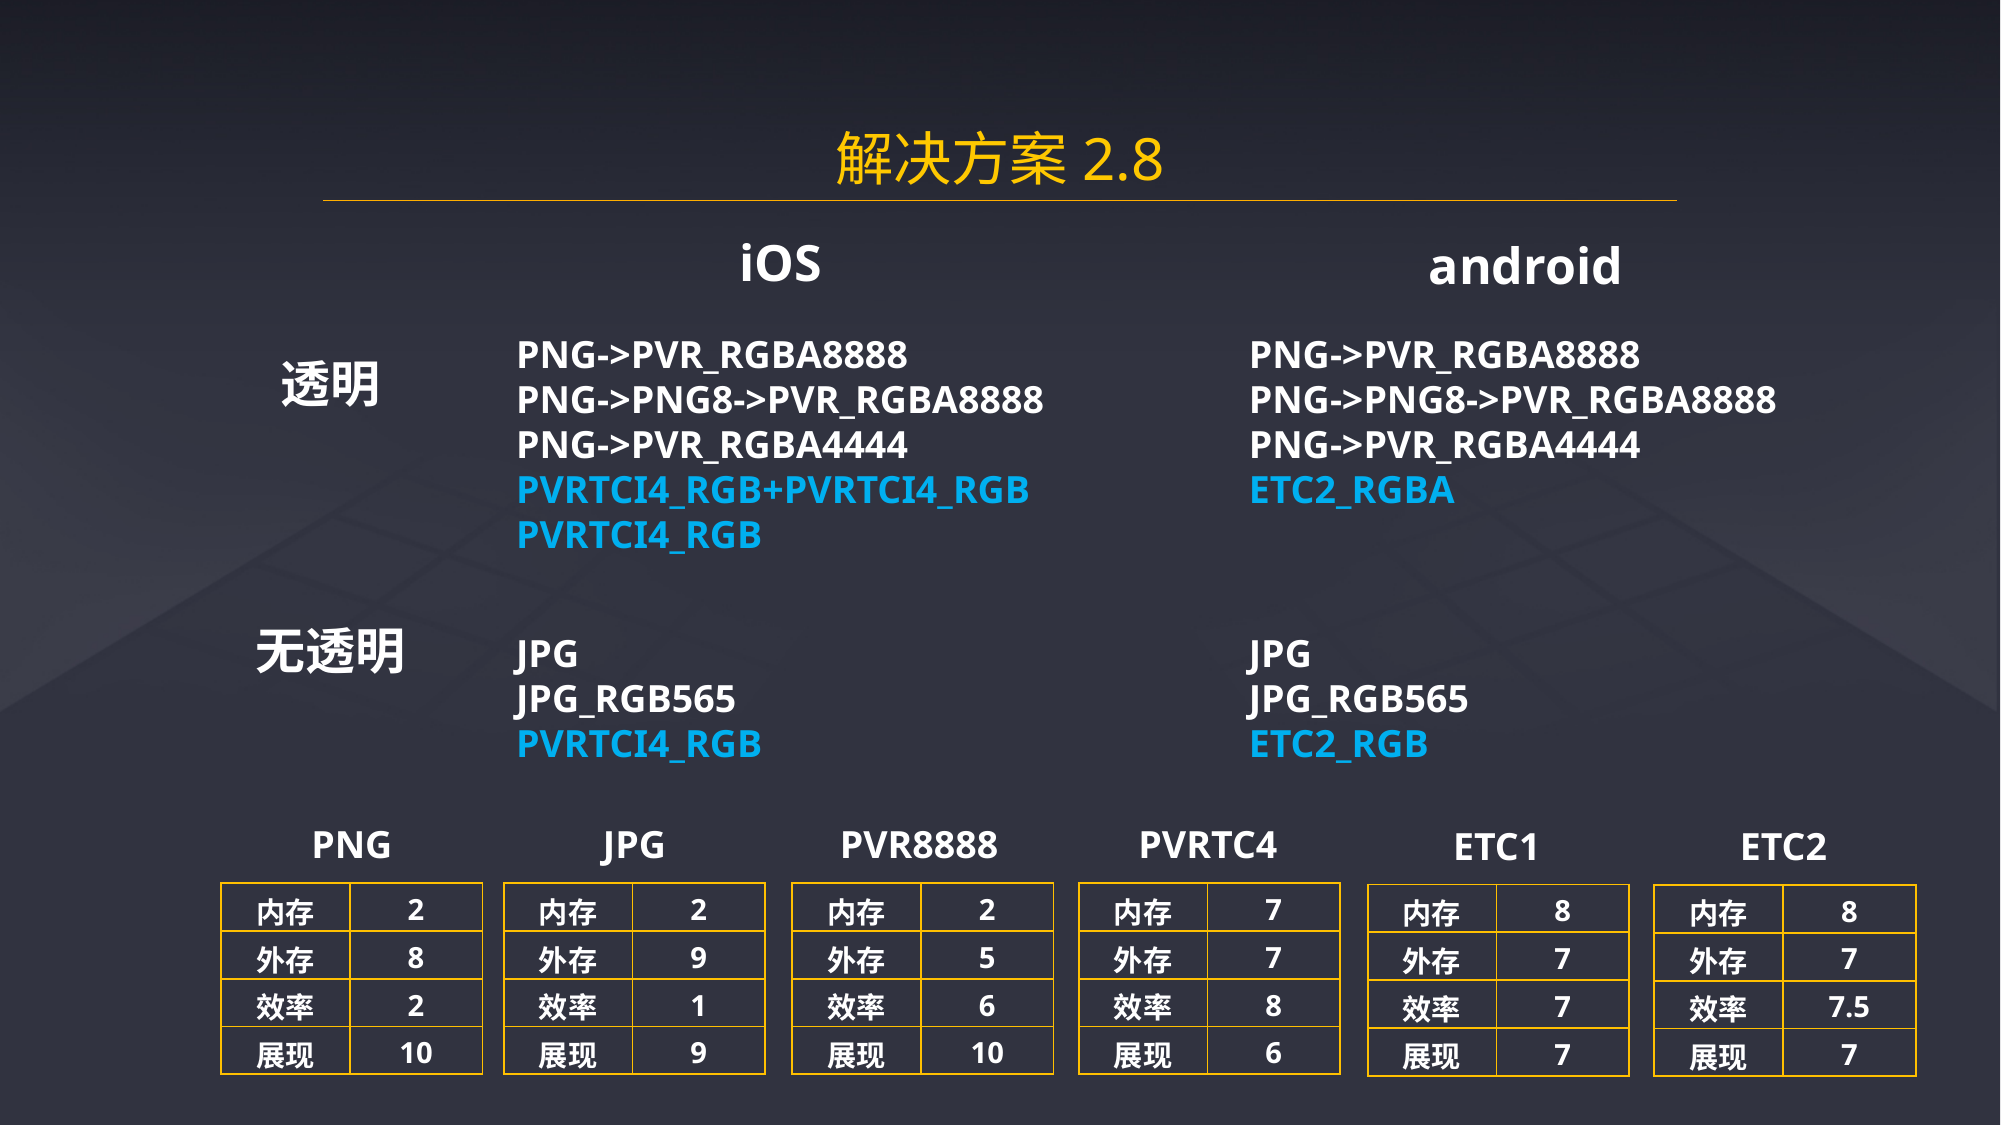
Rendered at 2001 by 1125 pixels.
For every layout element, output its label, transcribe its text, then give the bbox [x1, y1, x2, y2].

table_header 内存 [1369, 885, 1496, 931]
table_header 2 [351, 884, 482, 930]
table_cell 外存 [1369, 933, 1496, 979]
table_cell 7 [1784, 1029, 1915, 1075]
table_cell 展现 [505, 1027, 632, 1073]
table_cell 外存 [1655, 934, 1782, 980]
table_header 7 [1208, 884, 1339, 930]
table_cell 1 [633, 980, 764, 1026]
table_cell 7 [1784, 934, 1915, 980]
table_header 内存 [222, 884, 349, 930]
text_box JPG JPG_RGB565 ETC2_RGB [1241, 622, 1945, 773]
table_header 8 [1784, 886, 1915, 932]
text_box 透明 [127, 345, 508, 421]
text_box iOS [577, 224, 984, 300]
text_box ETC2 [1580, 815, 1987, 876]
table_header 内存 [793, 884, 920, 930]
text_box PNG->PVR_RGBA8888 PNG->PNG8->PVR_RGBA8888 PNG->PVR_RGBA4444 PVRTCI4_RGB+PVRTCI4_RGB PVRTCI4_RGB [508, 323, 1277, 654]
table_cell 7 [1497, 981, 1628, 1027]
text_box android [1323, 227, 1730, 302]
table_cell 效率 [1655, 982, 1782, 1028]
text_box 无透明 [127, 611, 508, 687]
table_cell 展现 [1080, 1027, 1207, 1073]
text_box ETC1 [1293, 815, 1580, 876]
table_cell 7.5 [1784, 982, 1915, 1028]
table_cell 外存 [1080, 932, 1207, 978]
table_cell 5 [922, 932, 1053, 978]
text_box PNG->PVR_RGBA8888 PNG->PNG8->PVR_RGBA8888 PNG->PVR_RGBA4444 ETC2_RGBA [1241, 323, 1945, 564]
table_cell 7 [1208, 932, 1339, 978]
text_box JPG JPG_RGB565 PVRTCI4_RGB [508, 622, 1212, 814]
table_cell 10 [351, 1027, 482, 1073]
table_cell 2 [351, 980, 482, 1026]
table_cell 效率 [505, 980, 632, 1026]
table_cell 展现 [1369, 1029, 1496, 1075]
table_header 内存 [505, 884, 632, 930]
text_box PVRTC4 [1004, 814, 1412, 874]
table_cell 7 [1497, 933, 1628, 979]
table_cell 外存 [222, 932, 349, 978]
table_cell 效率 [222, 980, 349, 1026]
text_box JPG [431, 814, 715, 874]
table_cell 6 [1208, 1027, 1339, 1073]
table_cell 8 [351, 932, 482, 978]
text_box 解决方案2.8 [363, 114, 1637, 200]
text_box PVR8888 [715, 814, 1004, 874]
table_cell 展现 [1655, 1029, 1782, 1075]
table_header 内存 [1080, 884, 1207, 930]
table_cell 外存 [793, 932, 920, 978]
table_cell 展现 [222, 1027, 349, 1073]
table_cell 8 [1208, 980, 1339, 1026]
table_header 2 [633, 884, 764, 930]
table_cell 9 [633, 1027, 764, 1073]
table_cell 6 [922, 980, 1053, 1026]
table_header 8 [1497, 885, 1628, 931]
text_box PNG [148, 814, 431, 874]
table_header 内存 [1655, 886, 1782, 932]
table_cell 7 [1497, 1029, 1628, 1075]
table_cell 10 [922, 1027, 1053, 1073]
table_header 2 [922, 884, 1053, 930]
picture [0, 0, 2001, 1125]
table_cell 外存 [505, 932, 632, 978]
table_cell 效率 [1080, 980, 1207, 1026]
table_cell 展现 [793, 1027, 920, 1073]
table_cell 效率 [793, 980, 920, 1026]
table_cell 效率 [1369, 981, 1496, 1027]
table_cell 9 [633, 932, 764, 978]
